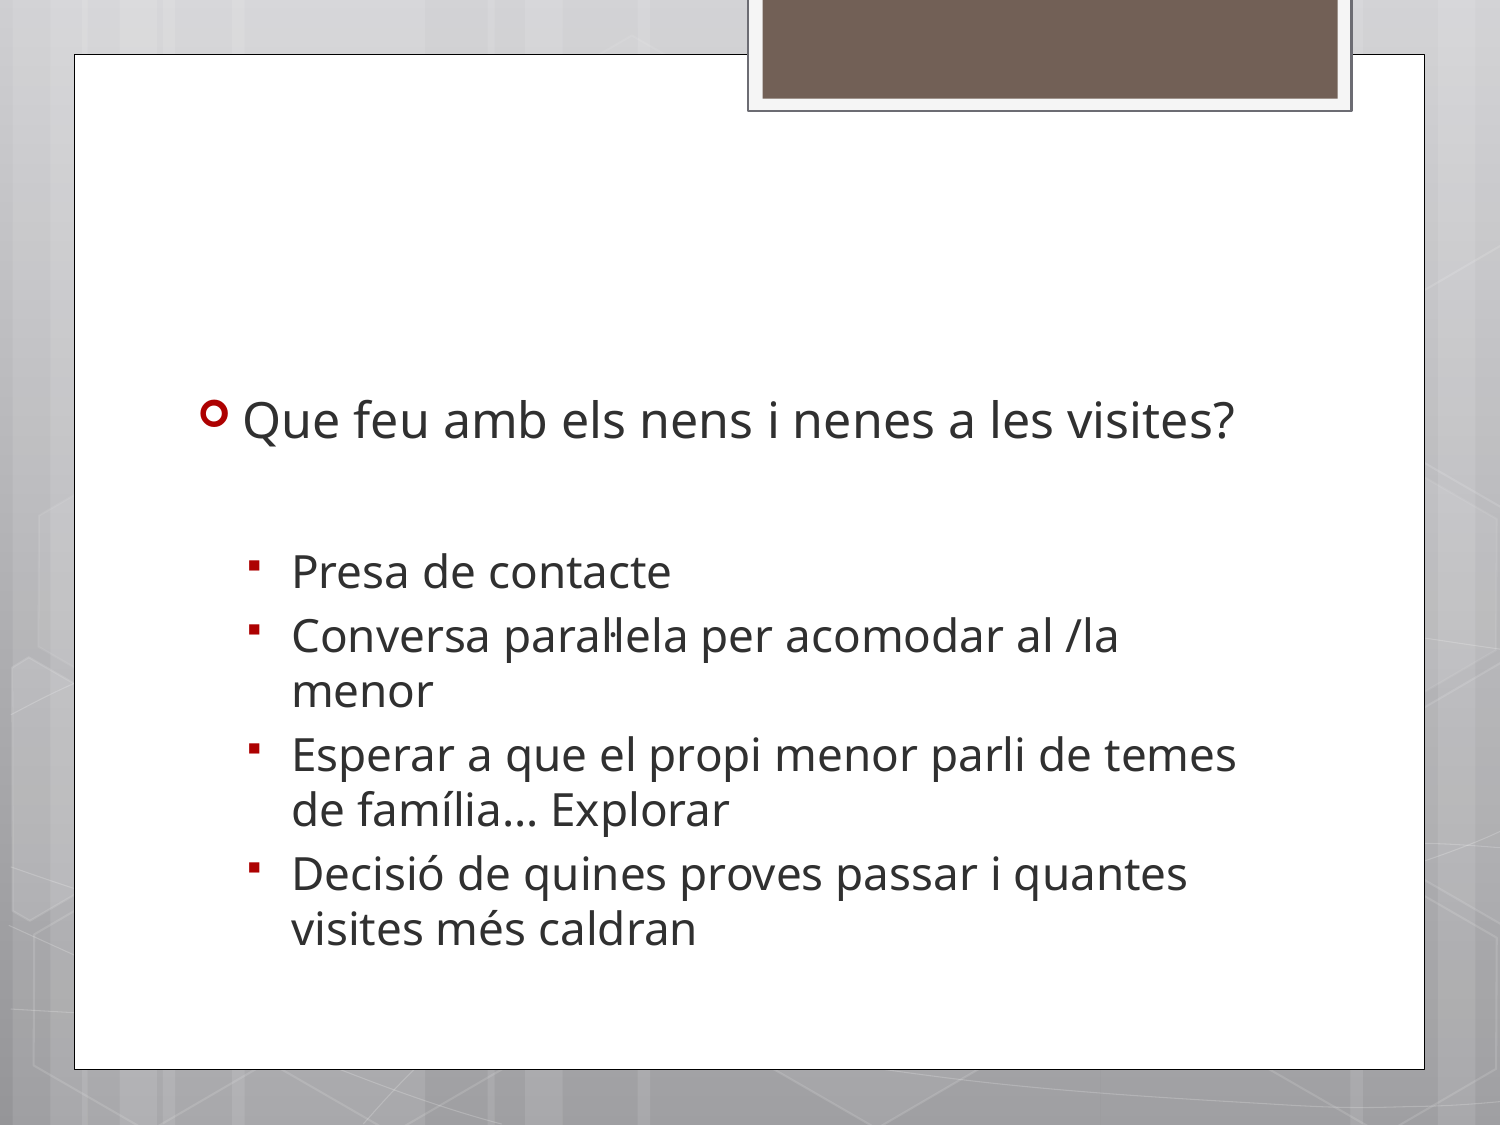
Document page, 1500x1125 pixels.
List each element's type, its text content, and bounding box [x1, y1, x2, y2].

list Que feu amb els nens i nenes a les visites? Presa de contacte Conversa paral·lela per acomodar al /la menor Esperar a que el propi menor parli de temes de família… Explorar Decisió de quines proves passar i quantes visites més caldran [171, 381, 1283, 957]
